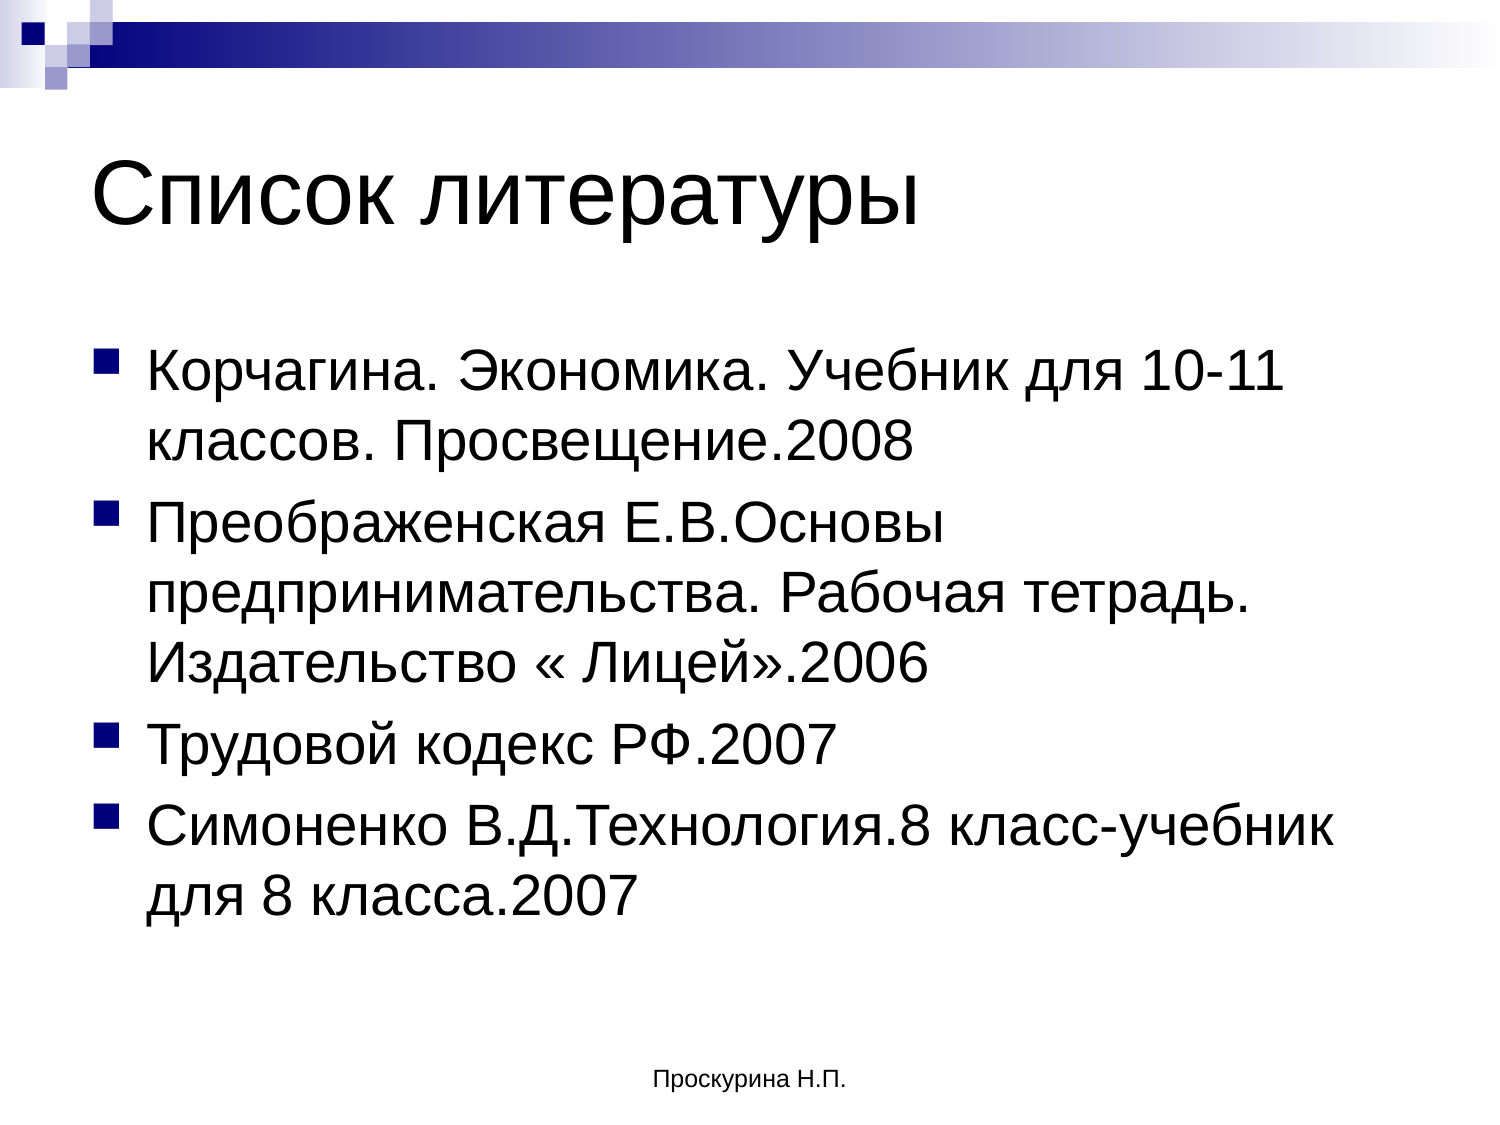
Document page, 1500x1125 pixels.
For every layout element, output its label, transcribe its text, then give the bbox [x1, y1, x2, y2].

footer Проскурина Н.П. [512, 1024, 988, 1101]
list Корчагина. Экономика. Учебник для 10-11 классов. Просвещение.2008 Преображенская Е.В.Основы предпринимательства. Рабочая тетрадь. Издательство « Лицей».2006 Трудовой кодекс РФ.2007 Симоненко В.Д.Технология.8 класс-учебник для 8 класса.2007 [74, 324, 1426, 963]
title Список литературы [74, 74, 1426, 301]
